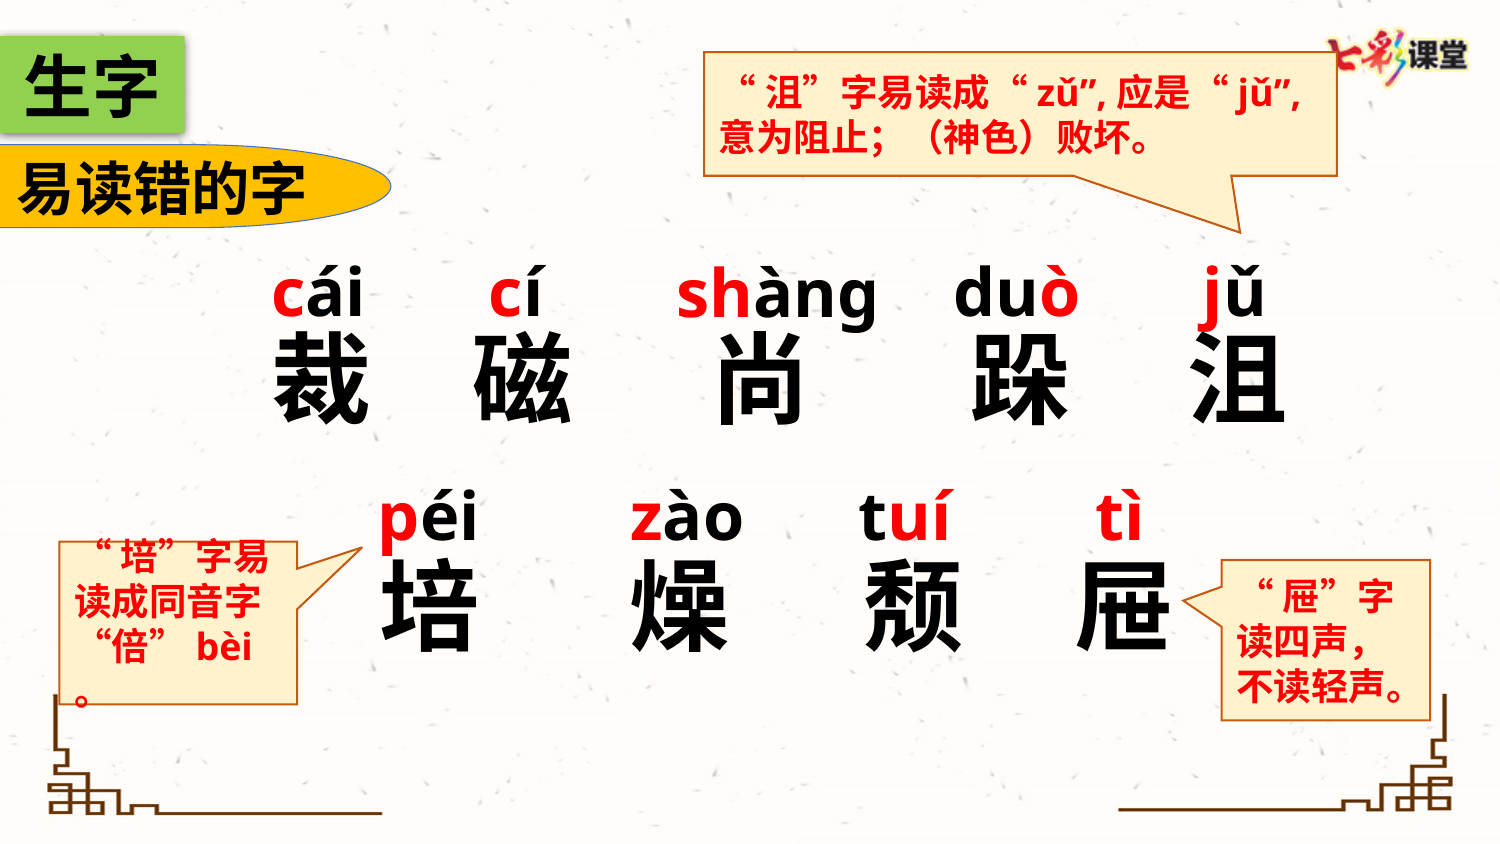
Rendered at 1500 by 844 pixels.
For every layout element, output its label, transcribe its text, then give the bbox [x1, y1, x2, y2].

text_box tuí [843, 466, 967, 562]
text_box zào [615, 466, 760, 561]
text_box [0, 144, 391, 229]
text_box 屉 [1059, 536, 1190, 671]
text_box 跺 [955, 338, 1086, 445]
text_box 尚 [696, 338, 826, 445]
text_box péi [363, 466, 533, 562]
text_box jǔ [1188, 242, 1282, 338]
text_box cái [256, 242, 381, 338]
text_box 培 [364, 562, 495, 671]
text_box duò [938, 242, 1096, 338]
text_box 燥 [614, 536, 745, 671]
text_box 生字 [0, 36, 185, 134]
text_box tì [1080, 466, 1160, 562]
text_box “屉”字读四声，不读轻声。 [1181, 558, 1432, 722]
text_box “培”字易读成同音字“倍”bèi。 [58, 540, 363, 706]
text_box 沮 [1172, 309, 1303, 445]
text_box 颓 [848, 536, 979, 671]
text_box 磁 [457, 309, 588, 445]
text_box “沮”字易读成“zǔ”,应是“jǔ”,意为阻止；（神色）败坏。 [703, 51, 1338, 235]
picture [0, 0, 1500, 844]
text_box shànɡ [661, 243, 897, 338]
text_box 裁 [256, 309, 387, 445]
text_box cí [474, 242, 559, 338]
